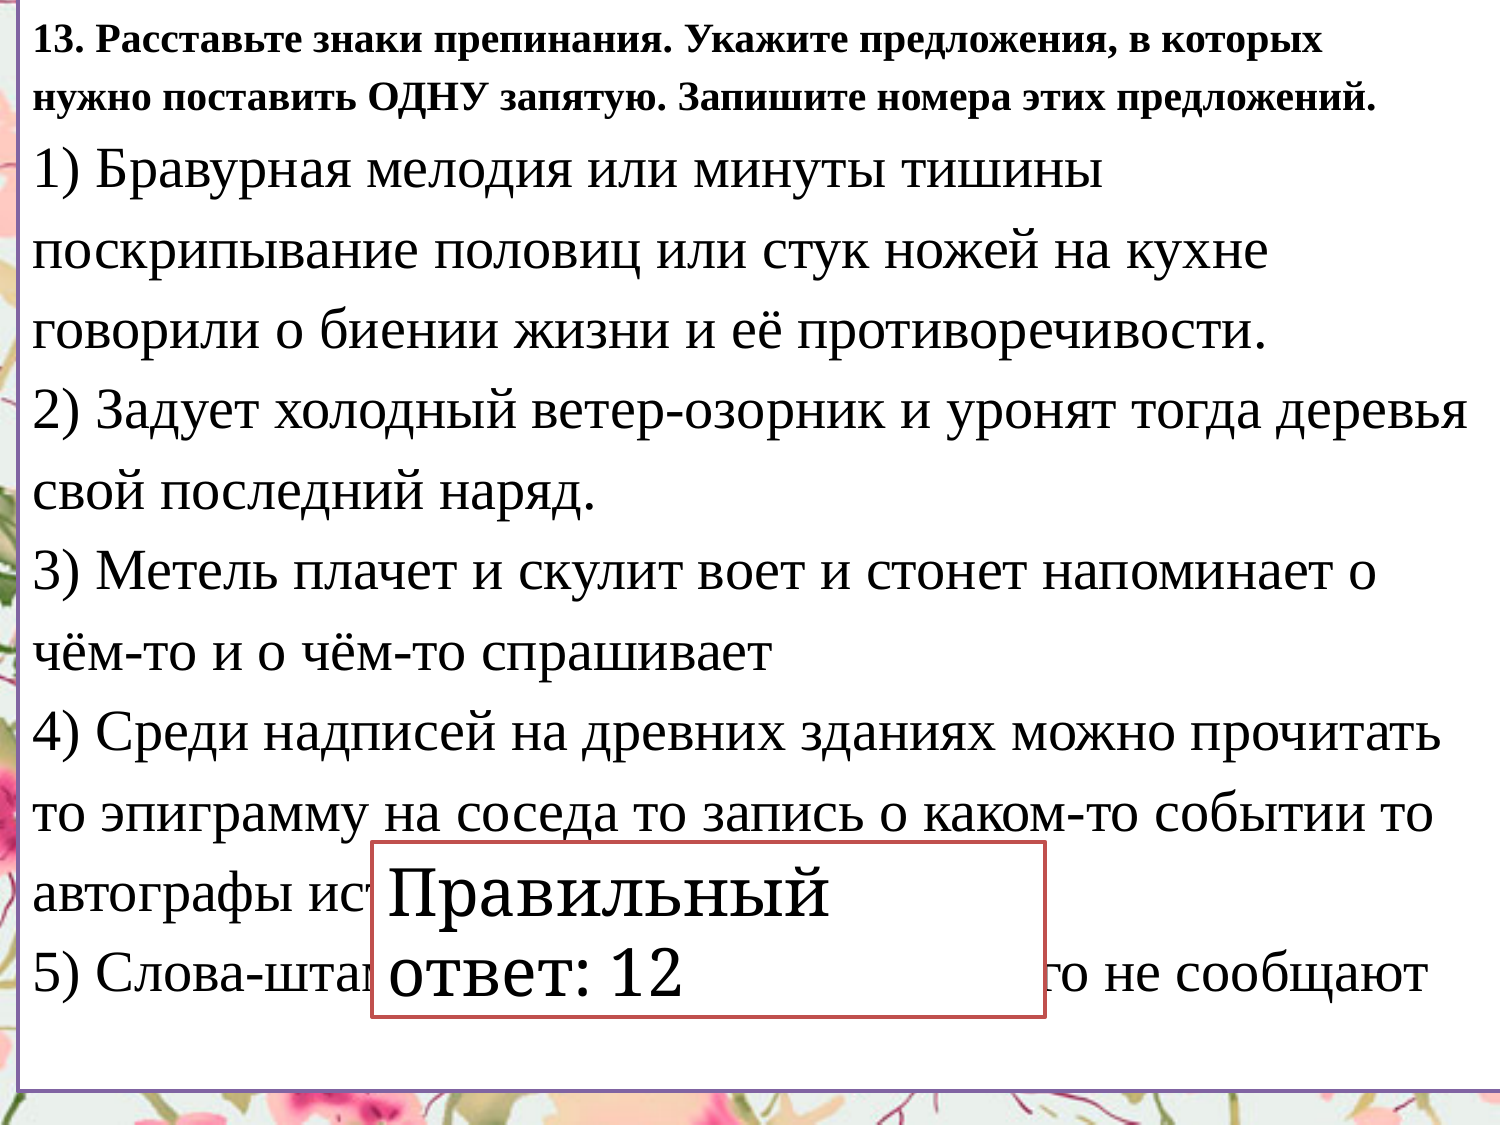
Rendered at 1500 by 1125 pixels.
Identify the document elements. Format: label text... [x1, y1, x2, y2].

text_box Правильный ответ: 12 [370, 840, 1047, 1019]
text_box 13. Расставьте знаки препинания. Укажите предложения, в которых нужно поставить ОДНУ запятую. Запишите номера этих предложений. 1) Бравурная мелодия или минуты тишины поскрипывание половиц или стук ножей на кухне говорили о биении жизни и её противоречивости. 2) Задует холодный ветер-озорник и уронят тогда деревья свой последний наряд. 3) Метель плачет и скулит воет и стонет напоминает о чём-то и о чём-то спрашивает 4) Среди надписей на древних зданиях можно прочитать то эпиграмму на соседа то запись о каком-то событии то автографы исторических лиц. 5) Слова-штампы ничему не учат и ничего не сообщают [16, 0, 1500, 1093]
picture [0, 0, 1500, 1125]
